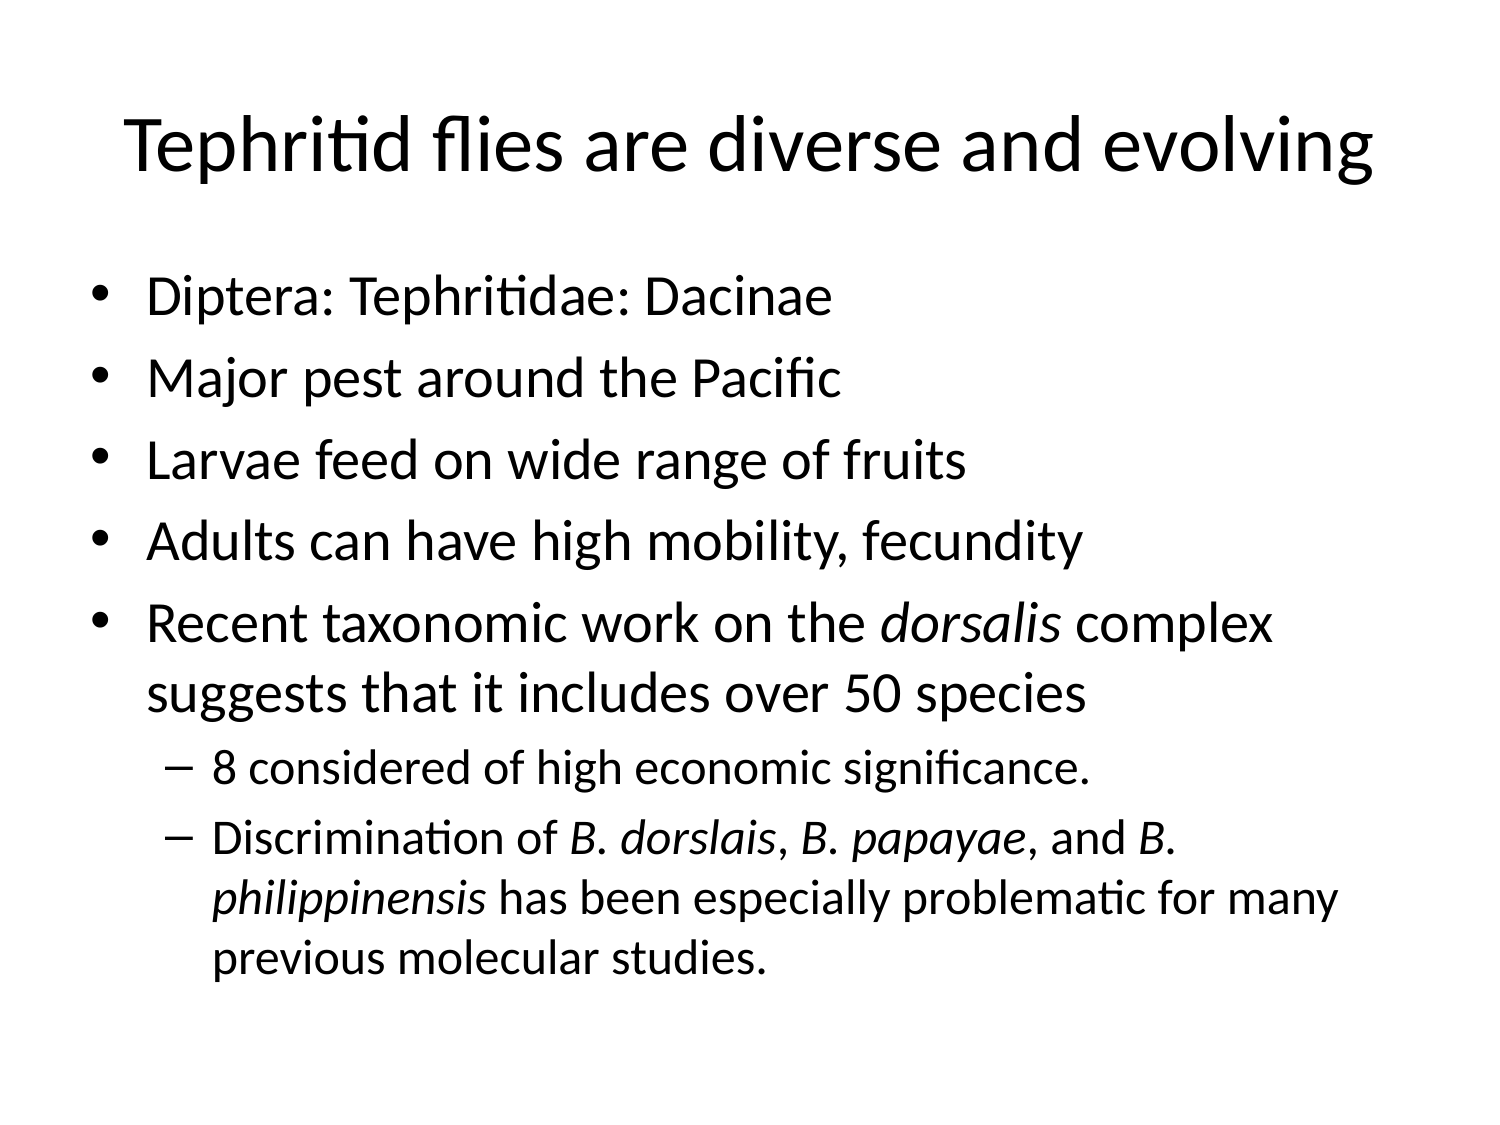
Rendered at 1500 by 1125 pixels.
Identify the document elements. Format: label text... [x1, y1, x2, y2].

title Tephritid flies are diverse and evolving [74, 44, 1426, 233]
list Diptera: Tephritidae: Dacinae Major pest around the Pacific Larvae feed on wide range of fruits Adults can have high mobility, fecundity Recent taxonomic work on the dorsalis complex suggests that it includes over 50 species 8 considered of high economic significance. Discrimination of B. dorslais, B. papayae, and B. philippinensis has been especially problematic for many previous molecular studies. [74, 249, 1426, 1076]
